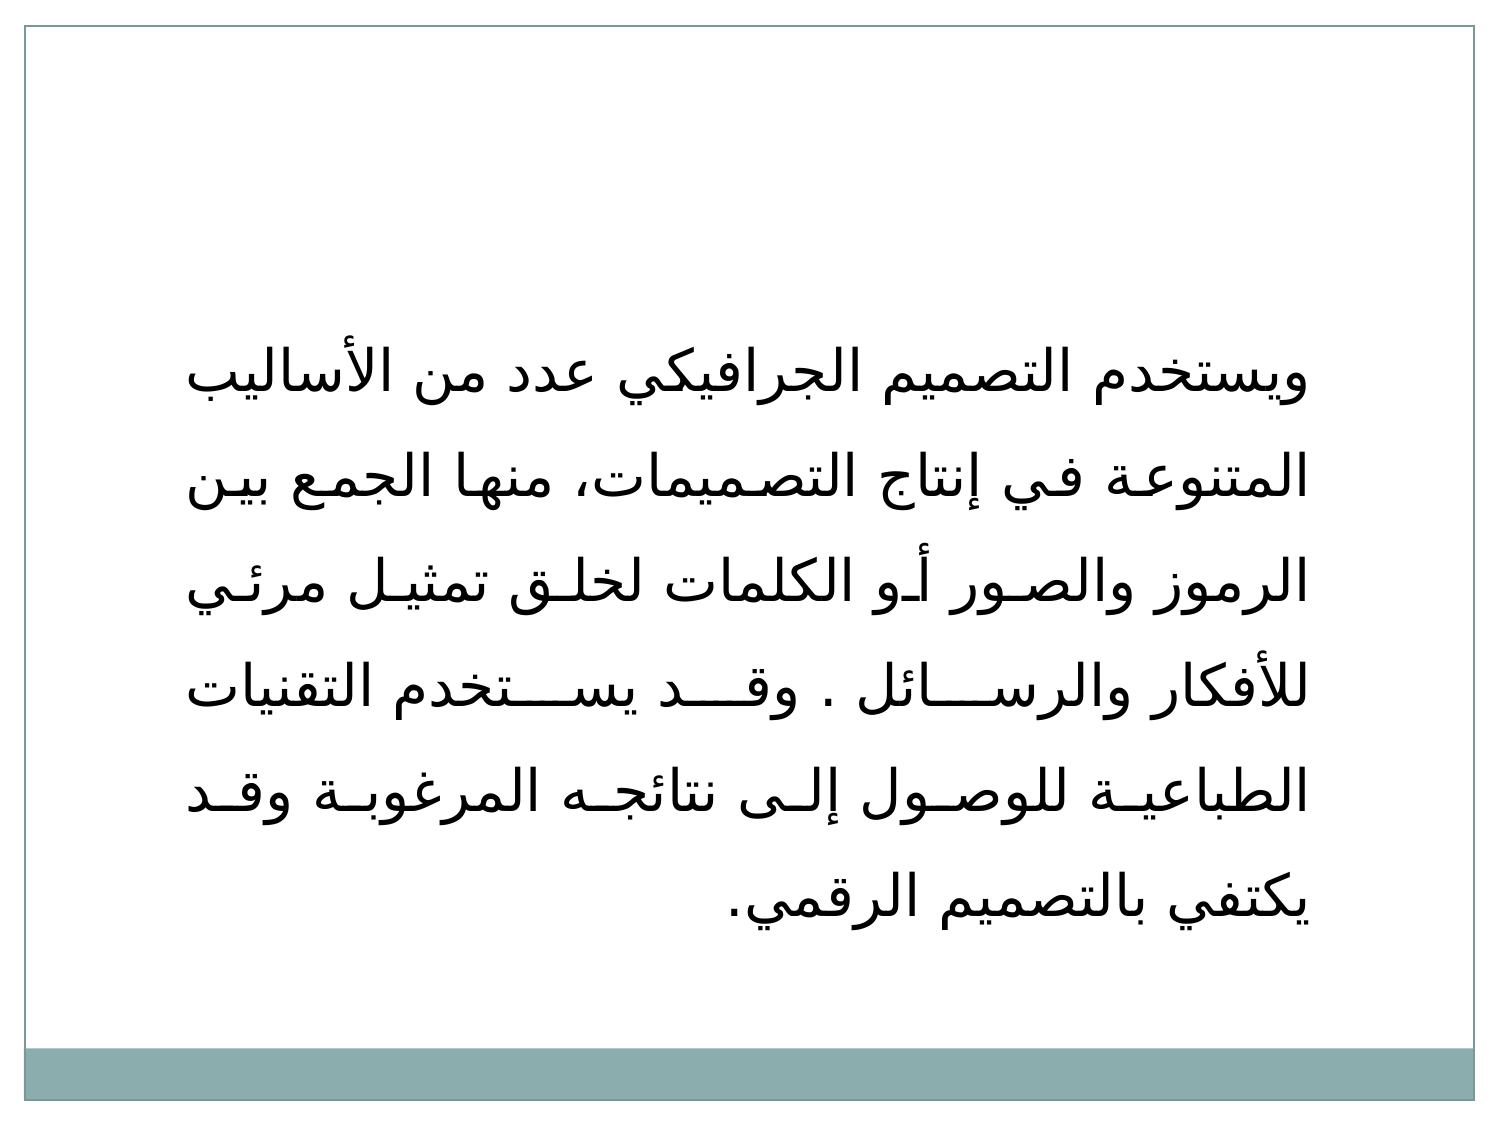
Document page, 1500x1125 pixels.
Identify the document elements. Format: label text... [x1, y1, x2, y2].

text_box ويستخدم التصميم الجرافيكي عدد من الأساليب المتنوعة في إنتاج التصميمات، منها الجمع بين الرموز والصور أو الكلمات لخلق تمثيل مرئي للأفكار والرسائل . وقد يستخدم التقنيات الطباعية للوصول إلى نتائجه المرغوبة وقد يكتفي بالتصميم الرقمي. [171, 290, 1326, 936]
